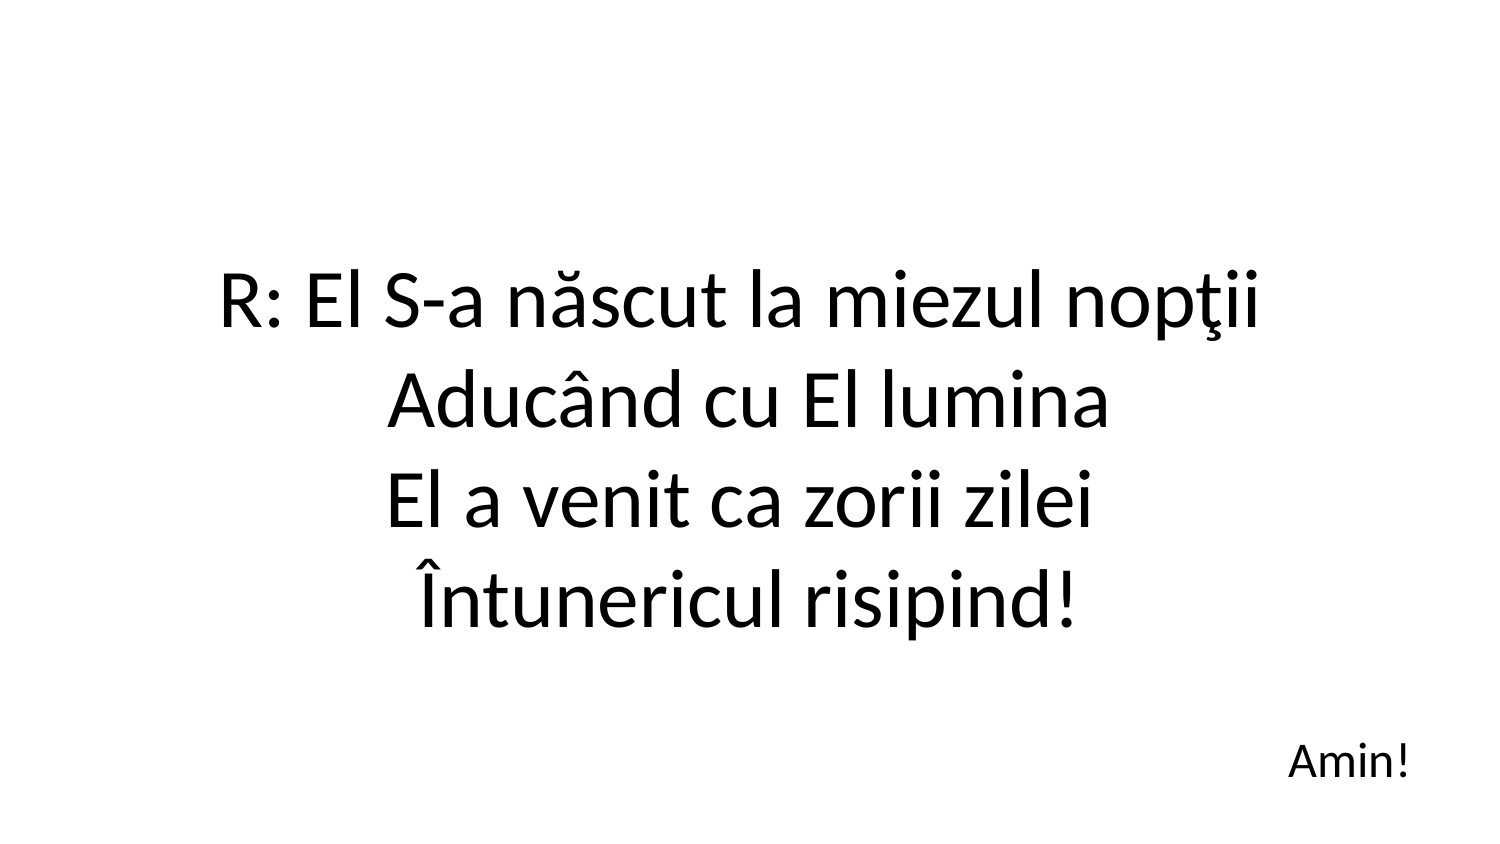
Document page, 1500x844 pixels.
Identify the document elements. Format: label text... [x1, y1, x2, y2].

text_box Amin! [1273, 674, 1427, 795]
text_box R: El S-a născut la miezul nopţii Aducând cu El lumina El a venit ca zorii zilei Întunericul risipind! [203, 192, 1297, 652]
